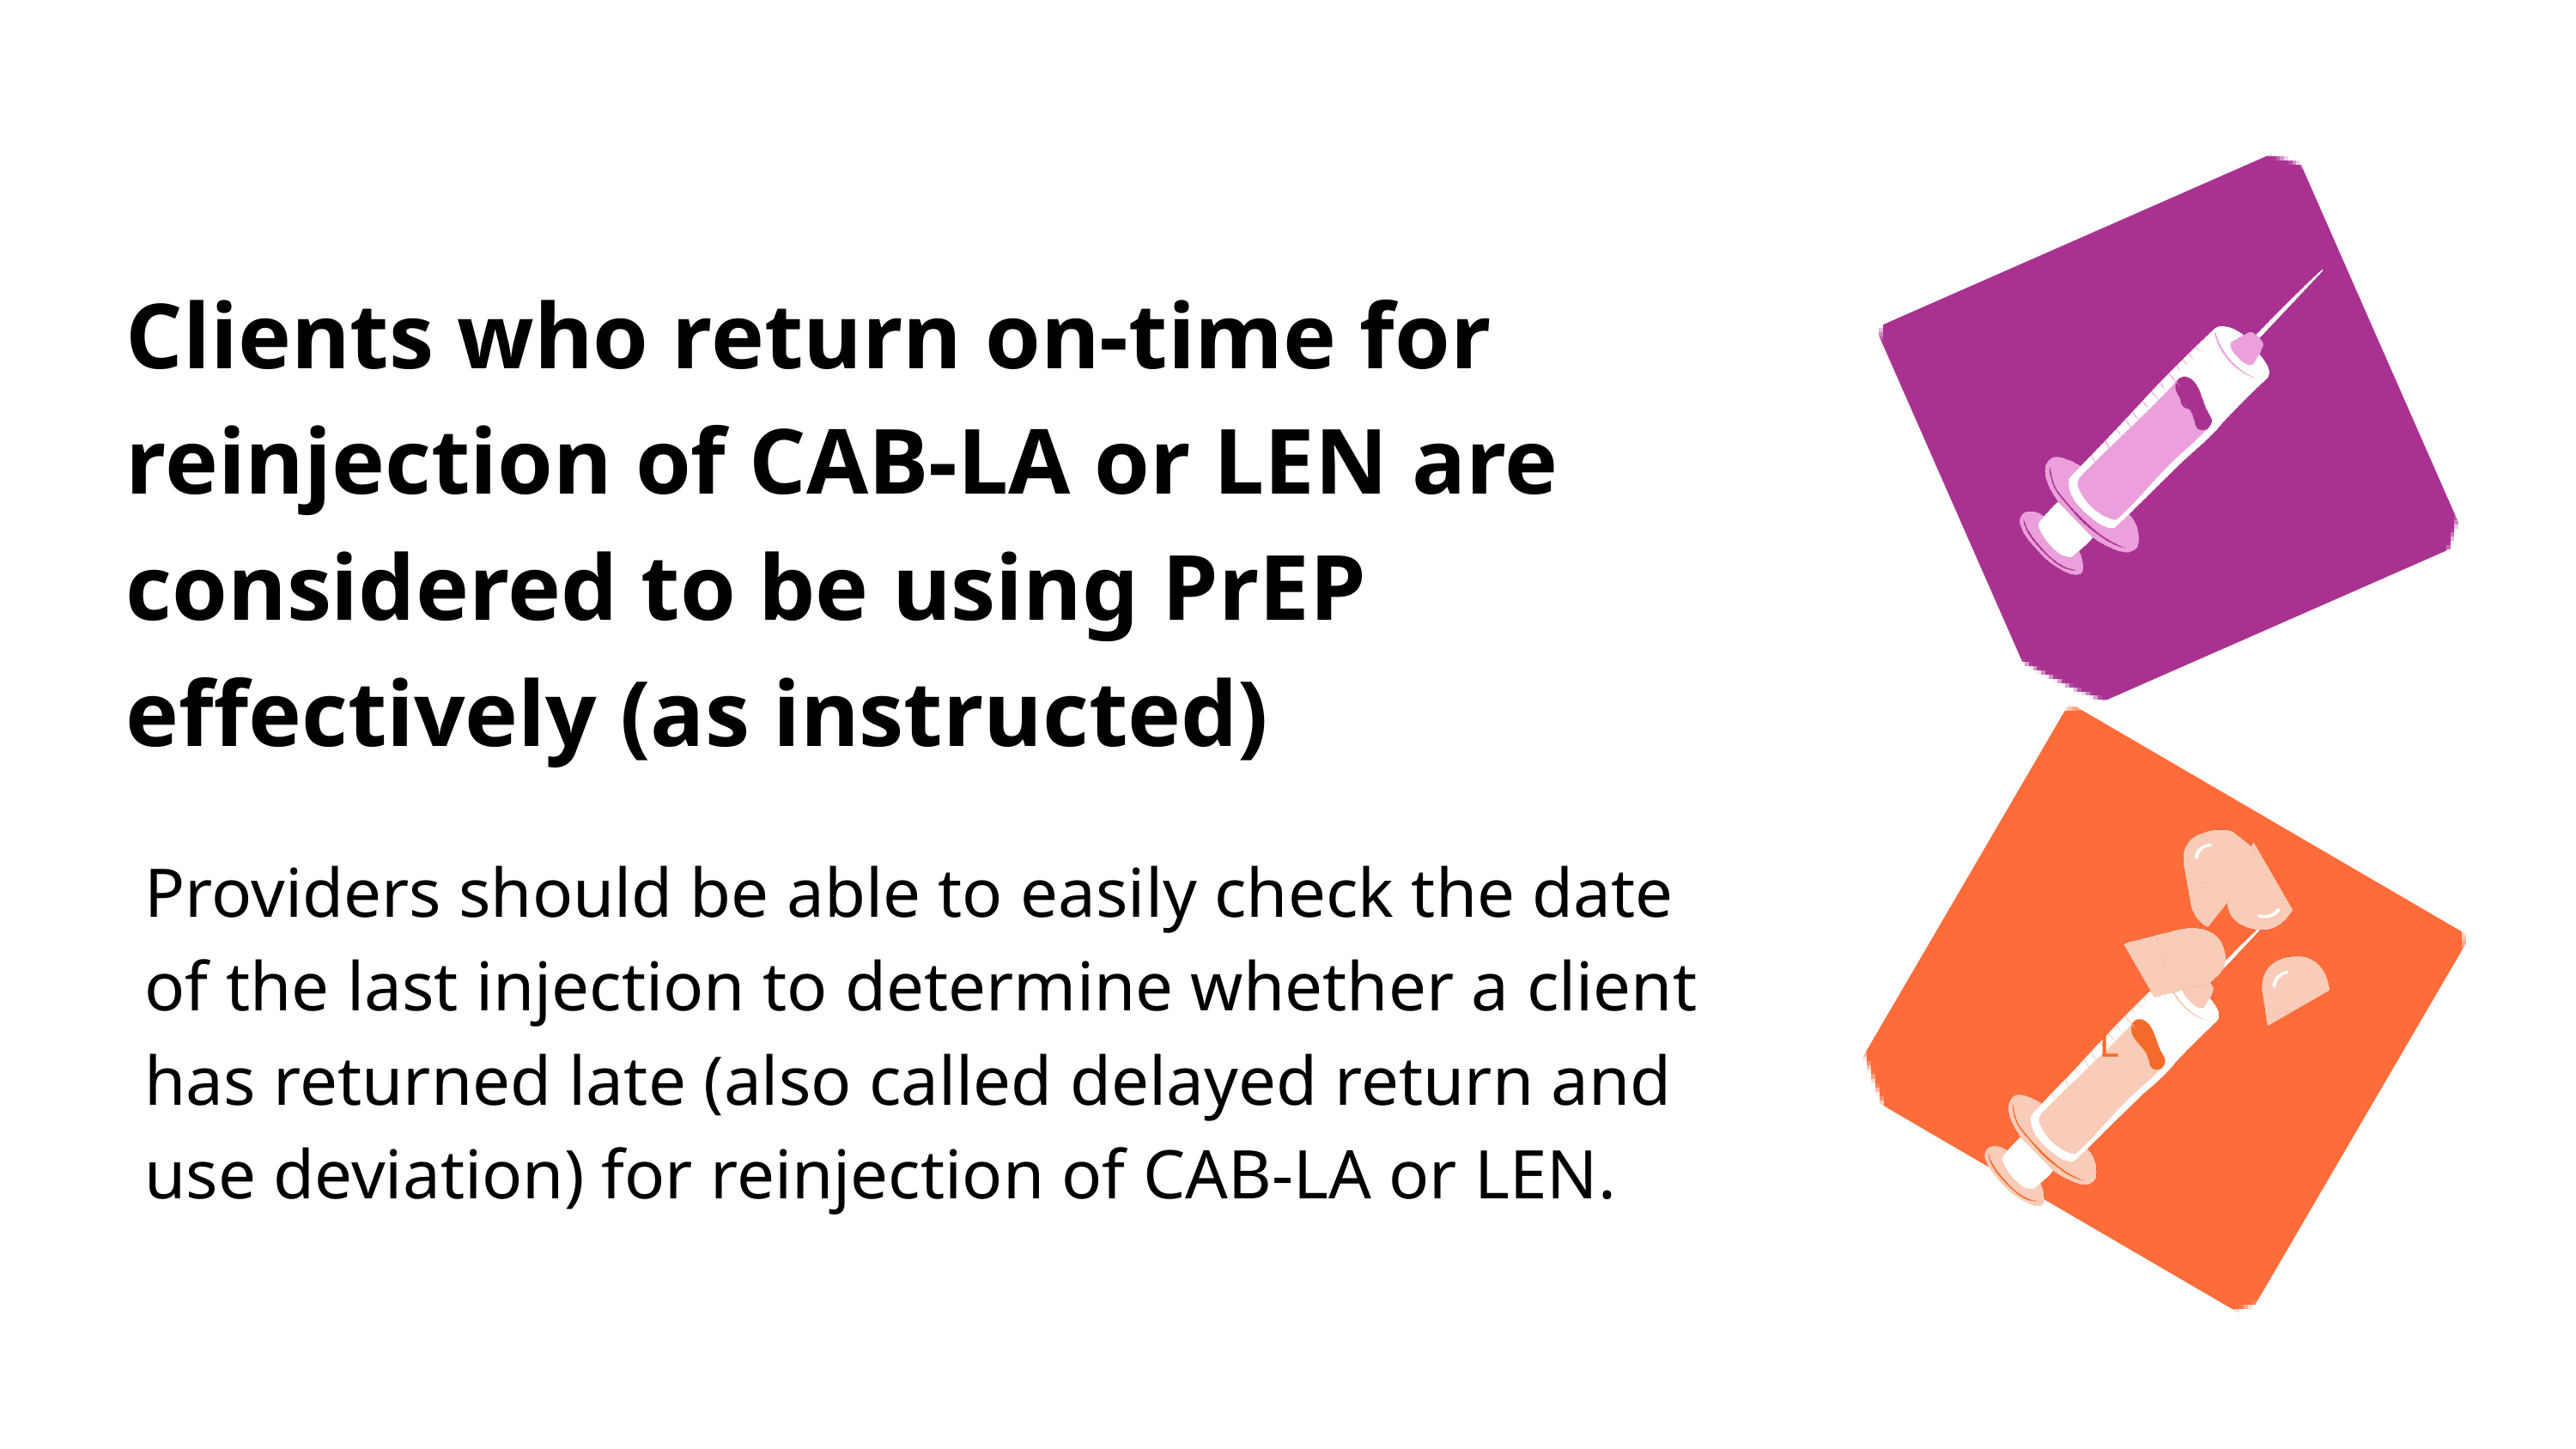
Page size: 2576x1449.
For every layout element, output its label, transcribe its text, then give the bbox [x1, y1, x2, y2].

text_box Clients who return on-time for reinjection of CAB-LA or LEN are considered to be using PrEP effectively (as instructed) [125, 260, 1795, 765]
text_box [1984, 811, 2337, 1206]
text_box [2007, 732, 2253, 809]
text_box [2342, 861, 2470, 1157]
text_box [1875, 144, 2468, 725]
text_box Providers should be able to easily check the date of the last injection to determine whether a client has returned late (also called delayed return and use deviation) for reinjection of CAB-LA or LEN. [144, 836, 1717, 1213]
text_box [1846, 857, 1979, 1162]
text_box [2067, 1213, 2309, 1319]
